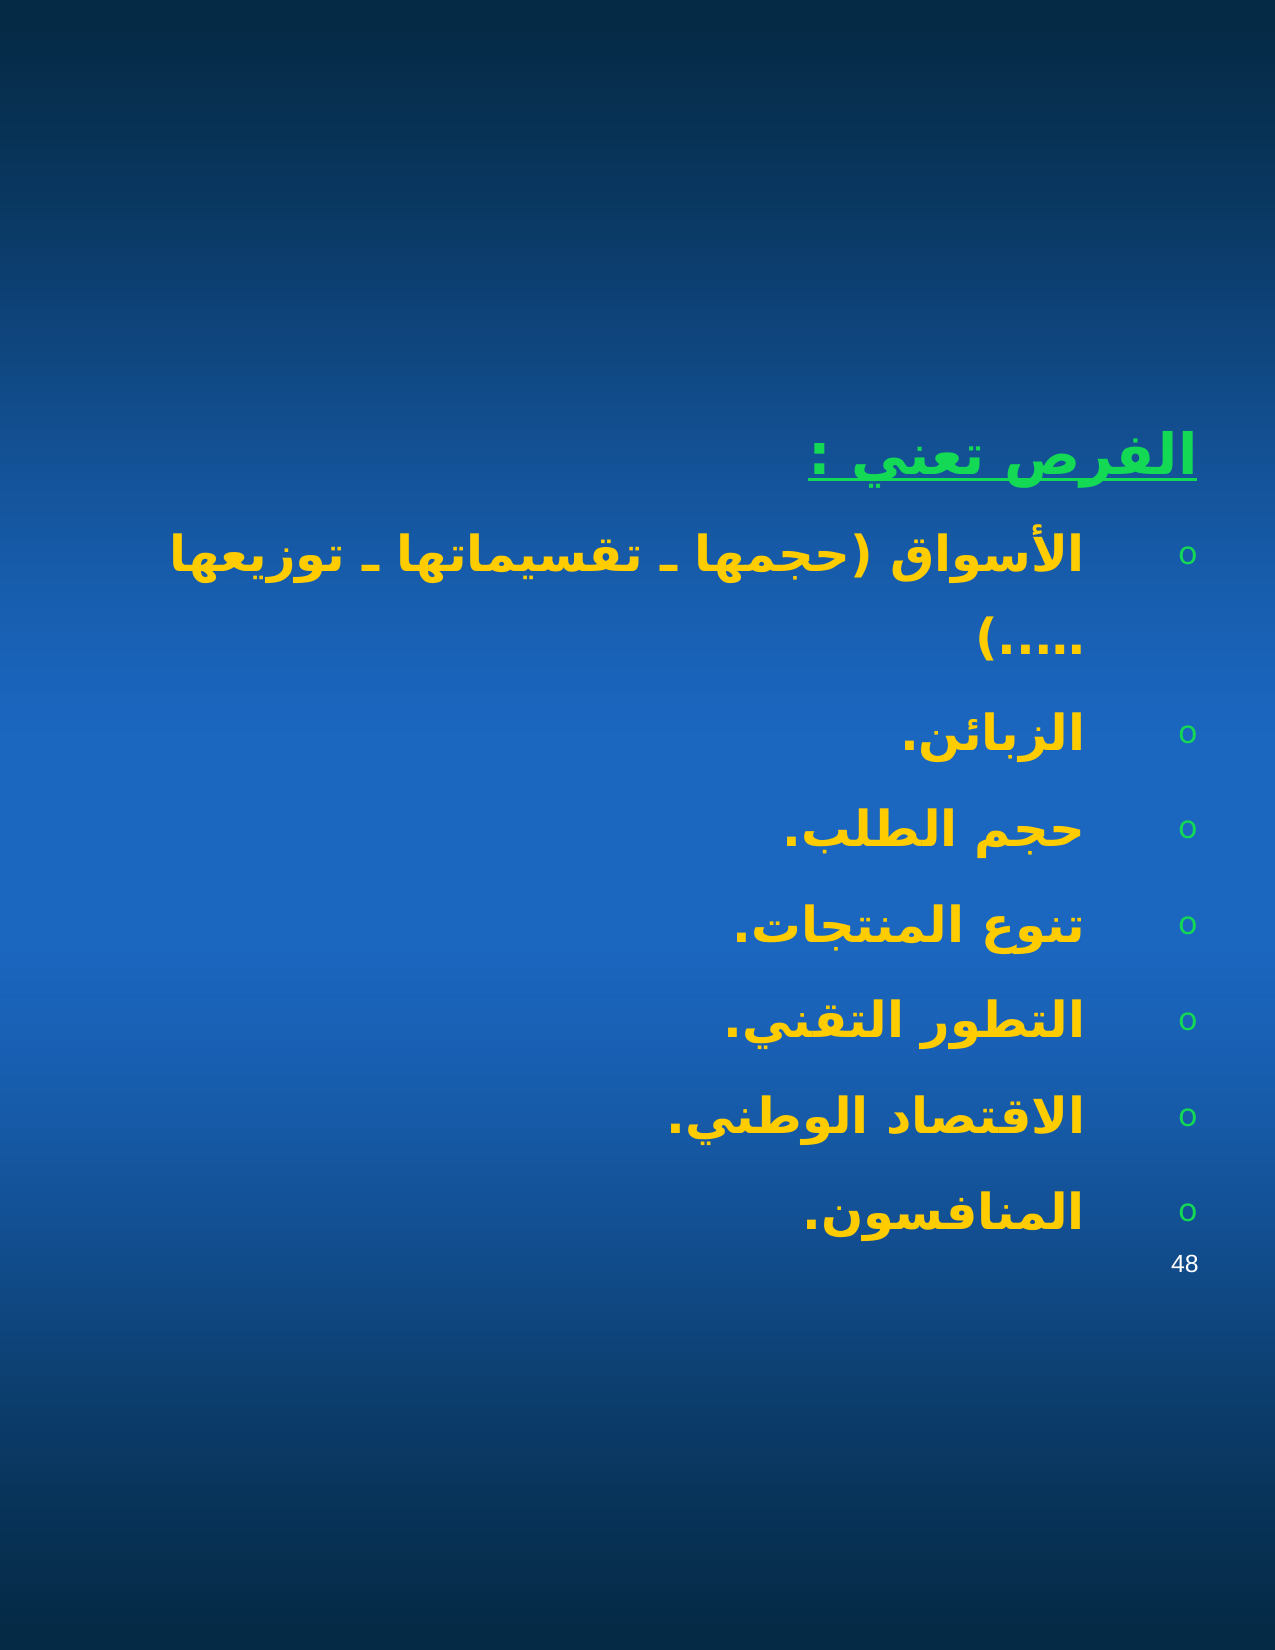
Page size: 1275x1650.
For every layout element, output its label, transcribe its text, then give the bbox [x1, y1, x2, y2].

picture [0, 0, 1275, 1650]
text_box الفرص تعني : الأسواق (حجمها ـ تقسيماتها ـ توزيعها …..)‏ الزبائن. حجم الطلب. تنوع المنتجات. التطور التقني. الاقتصاد الوطني. المنافسون. [65, 383, 1213, 1303]
